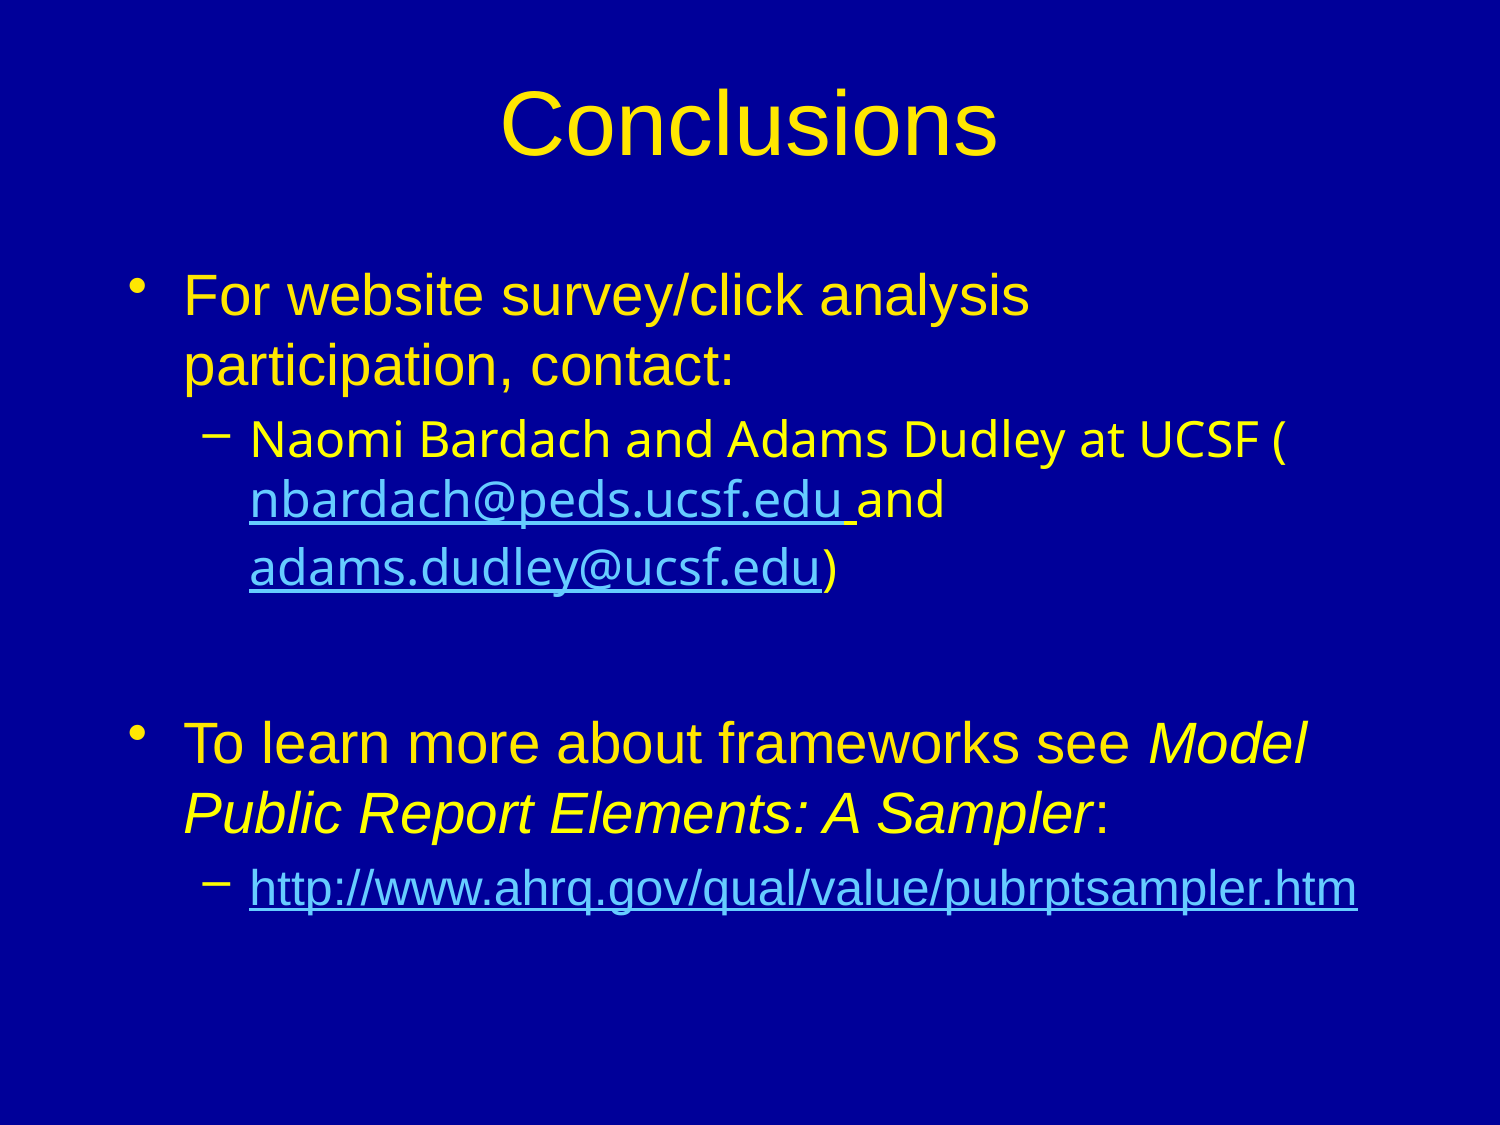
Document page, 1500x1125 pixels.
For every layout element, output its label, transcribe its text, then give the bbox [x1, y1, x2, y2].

title Conclusions [112, 24, 1388, 213]
list For website survey/click analysis participation, contact: Naomi Bardach and Adams Dudley at UCSF (nbardach@peds.ucsf.edu and adams.dudley@ucsf.edu) To learn more about frameworks see Model Public Report Elements: A Sampler: http://www.ahrq.gov/qual/value/pubrptsampler.htm [112, 249, 1388, 926]
